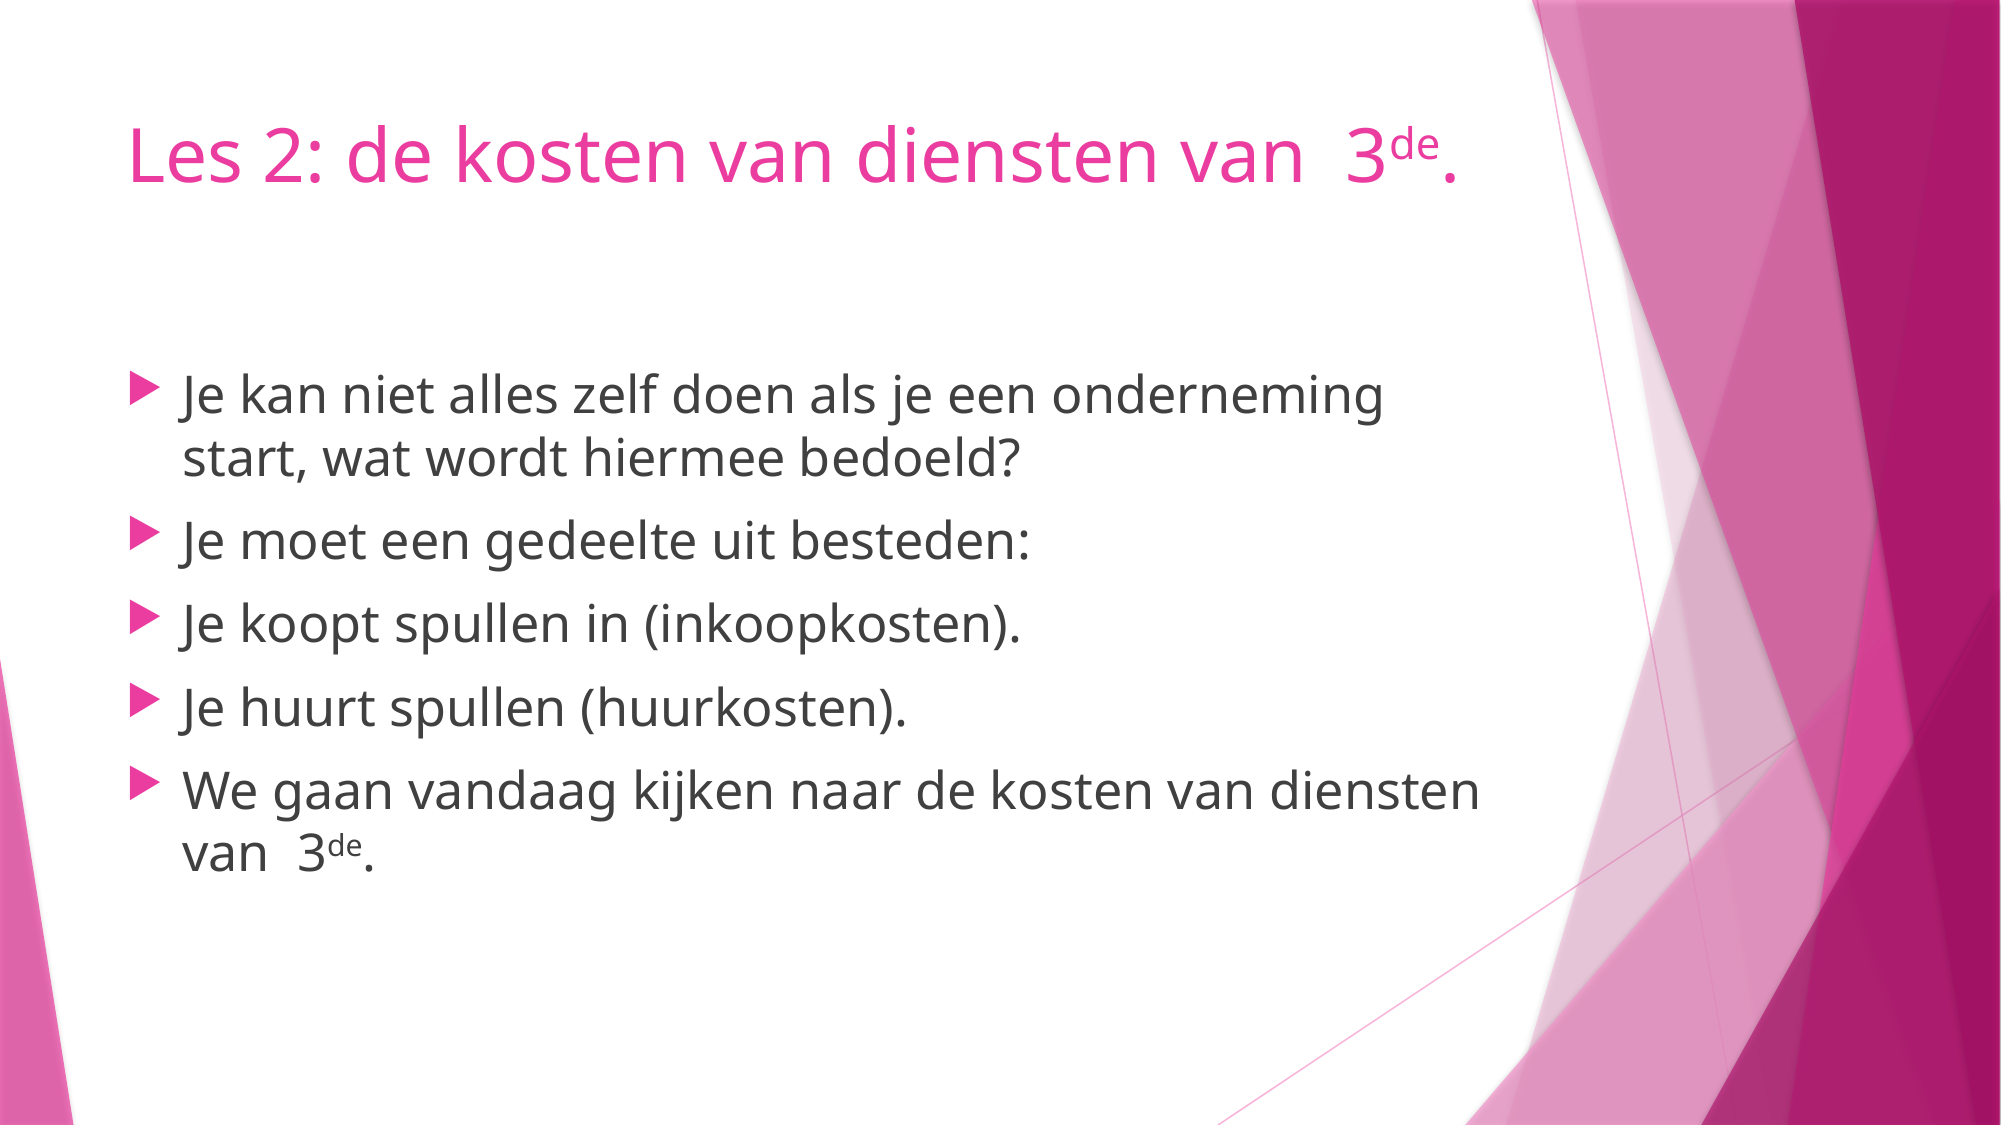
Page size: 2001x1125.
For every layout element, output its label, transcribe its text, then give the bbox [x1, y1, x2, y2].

title Les 2: de kosten van diensten van 3de. [111, 99, 1522, 317]
list Je kan niet alles zelf doen als je een onderneming start, wat wordt hiermee bedoeld? Je moet een gedeelte uit besteden: Je koopt spullen in (inkoopkosten). Je huurt spullen (huurkosten). We gaan vandaag kijken naar de kosten van diensten van 3de. [111, 354, 1522, 992]
